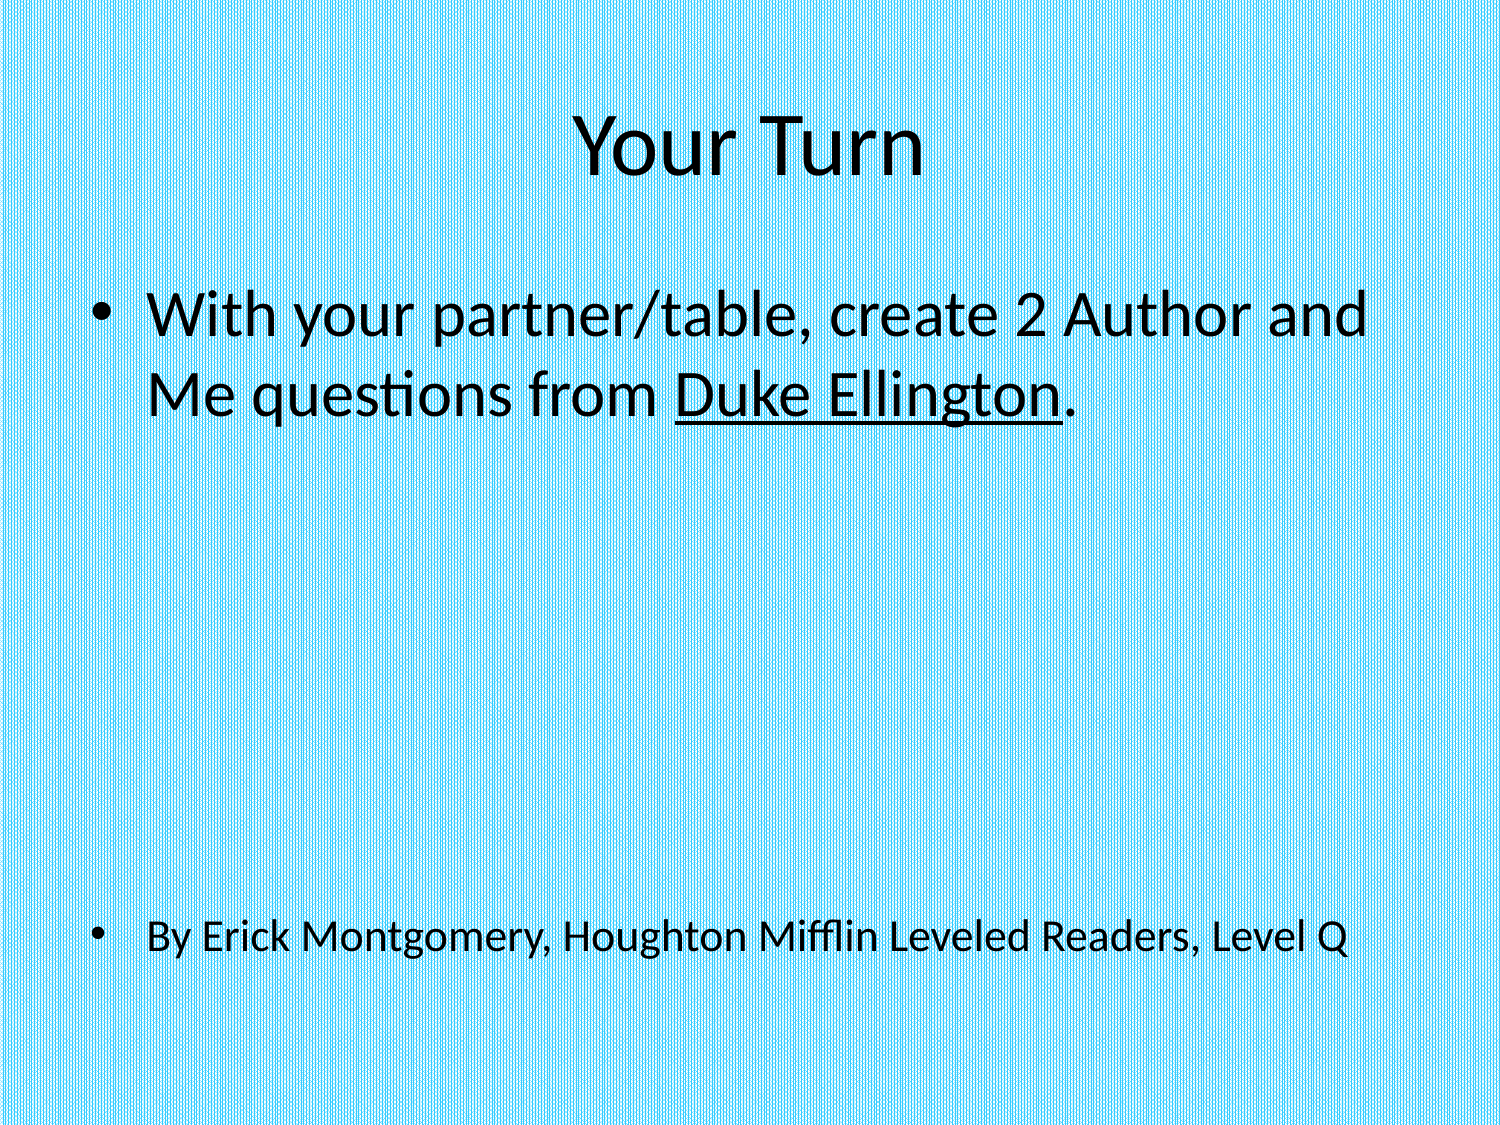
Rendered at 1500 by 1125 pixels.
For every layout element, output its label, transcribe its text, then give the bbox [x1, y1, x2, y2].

title Your Turn [75, 45, 1425, 233]
list With your partner/table, create 2 Author and Me questions from Duke Ellington. By Erick Montgomery, Houghton Mifflin Leveled Readers, Level Q [75, 262, 1425, 1005]
